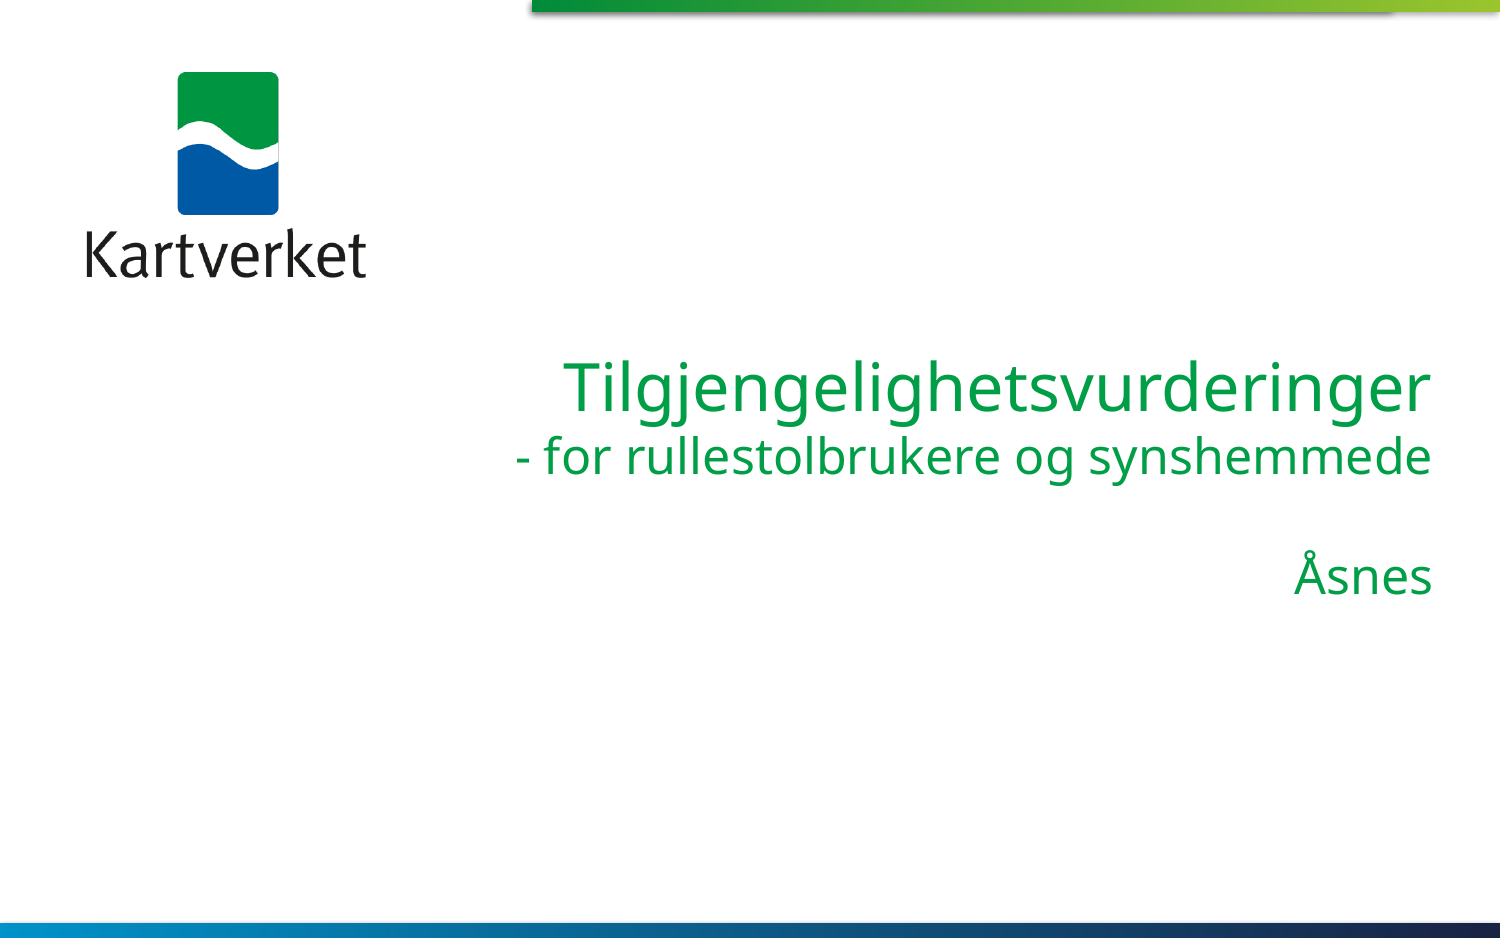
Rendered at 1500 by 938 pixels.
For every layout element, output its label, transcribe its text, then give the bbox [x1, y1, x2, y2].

text_box Tilgjengelighetsvurderinger - for rullestolbrukere og synshemmede Åsnes [66, 337, 1449, 613]
